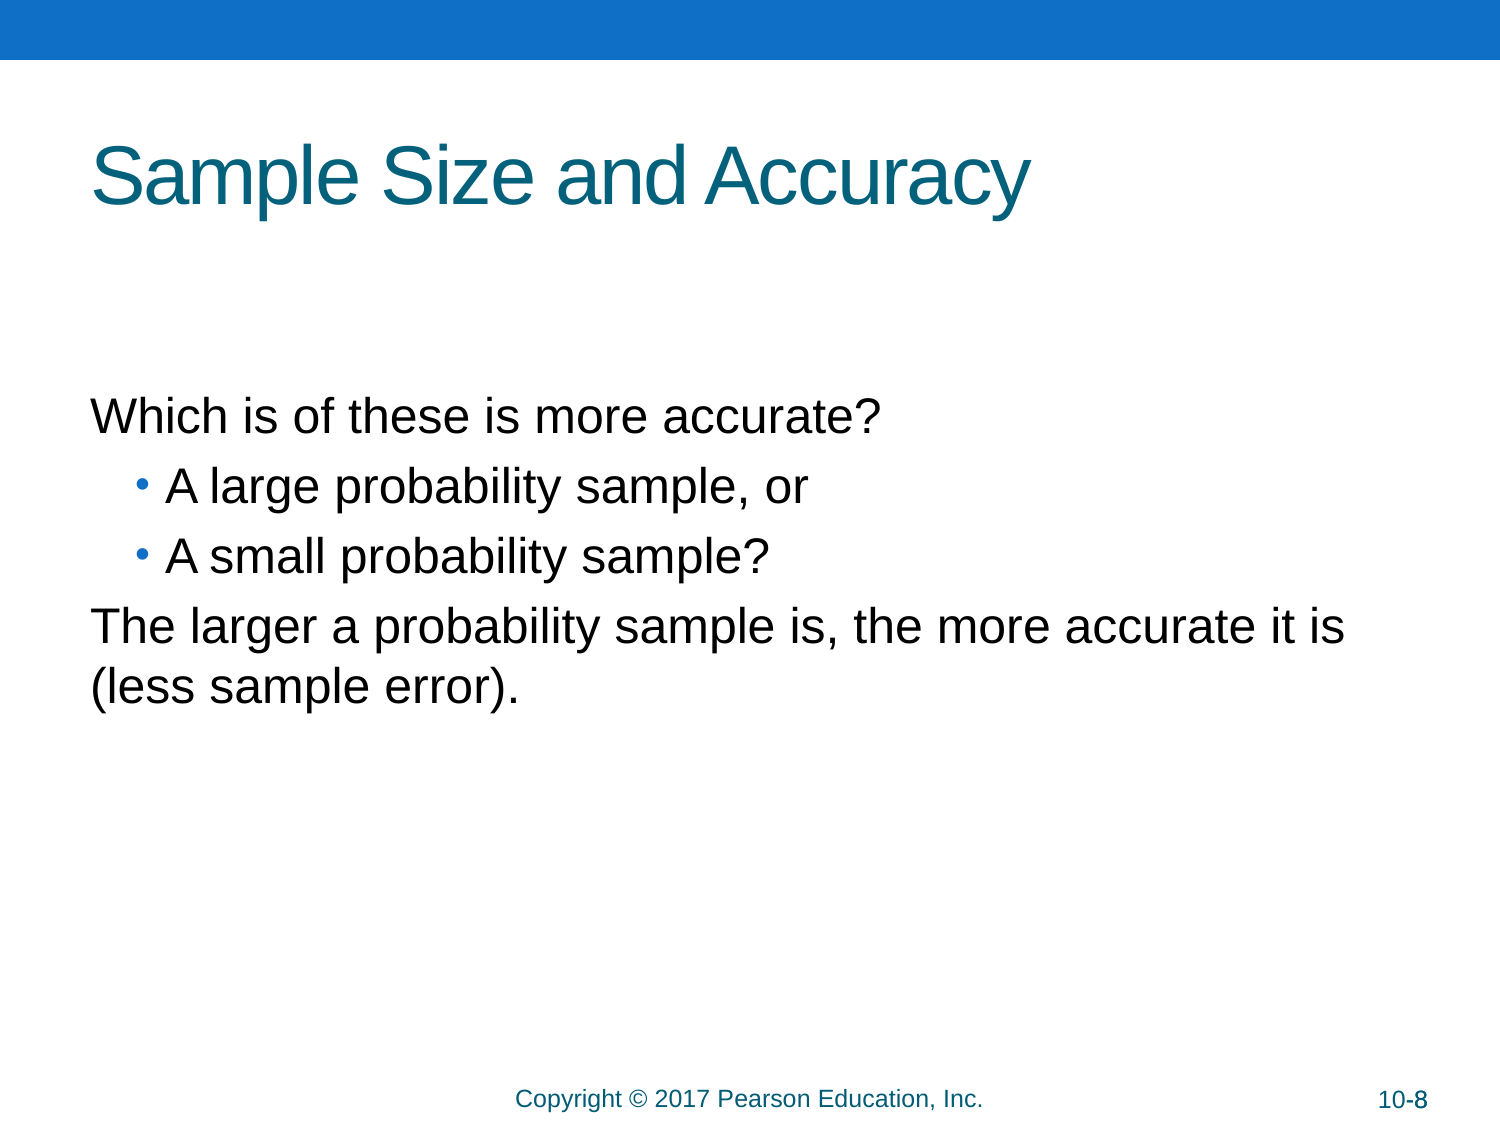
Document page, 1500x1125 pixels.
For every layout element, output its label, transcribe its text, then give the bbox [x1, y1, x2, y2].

list Which is of these is more accurate? A large probability sample, or A small probability sample? The larger a probability sample is, the more accurate it is (less sample error). [75, 376, 1425, 1125]
title Sample Size and Accuracy [75, 90, 1425, 253]
